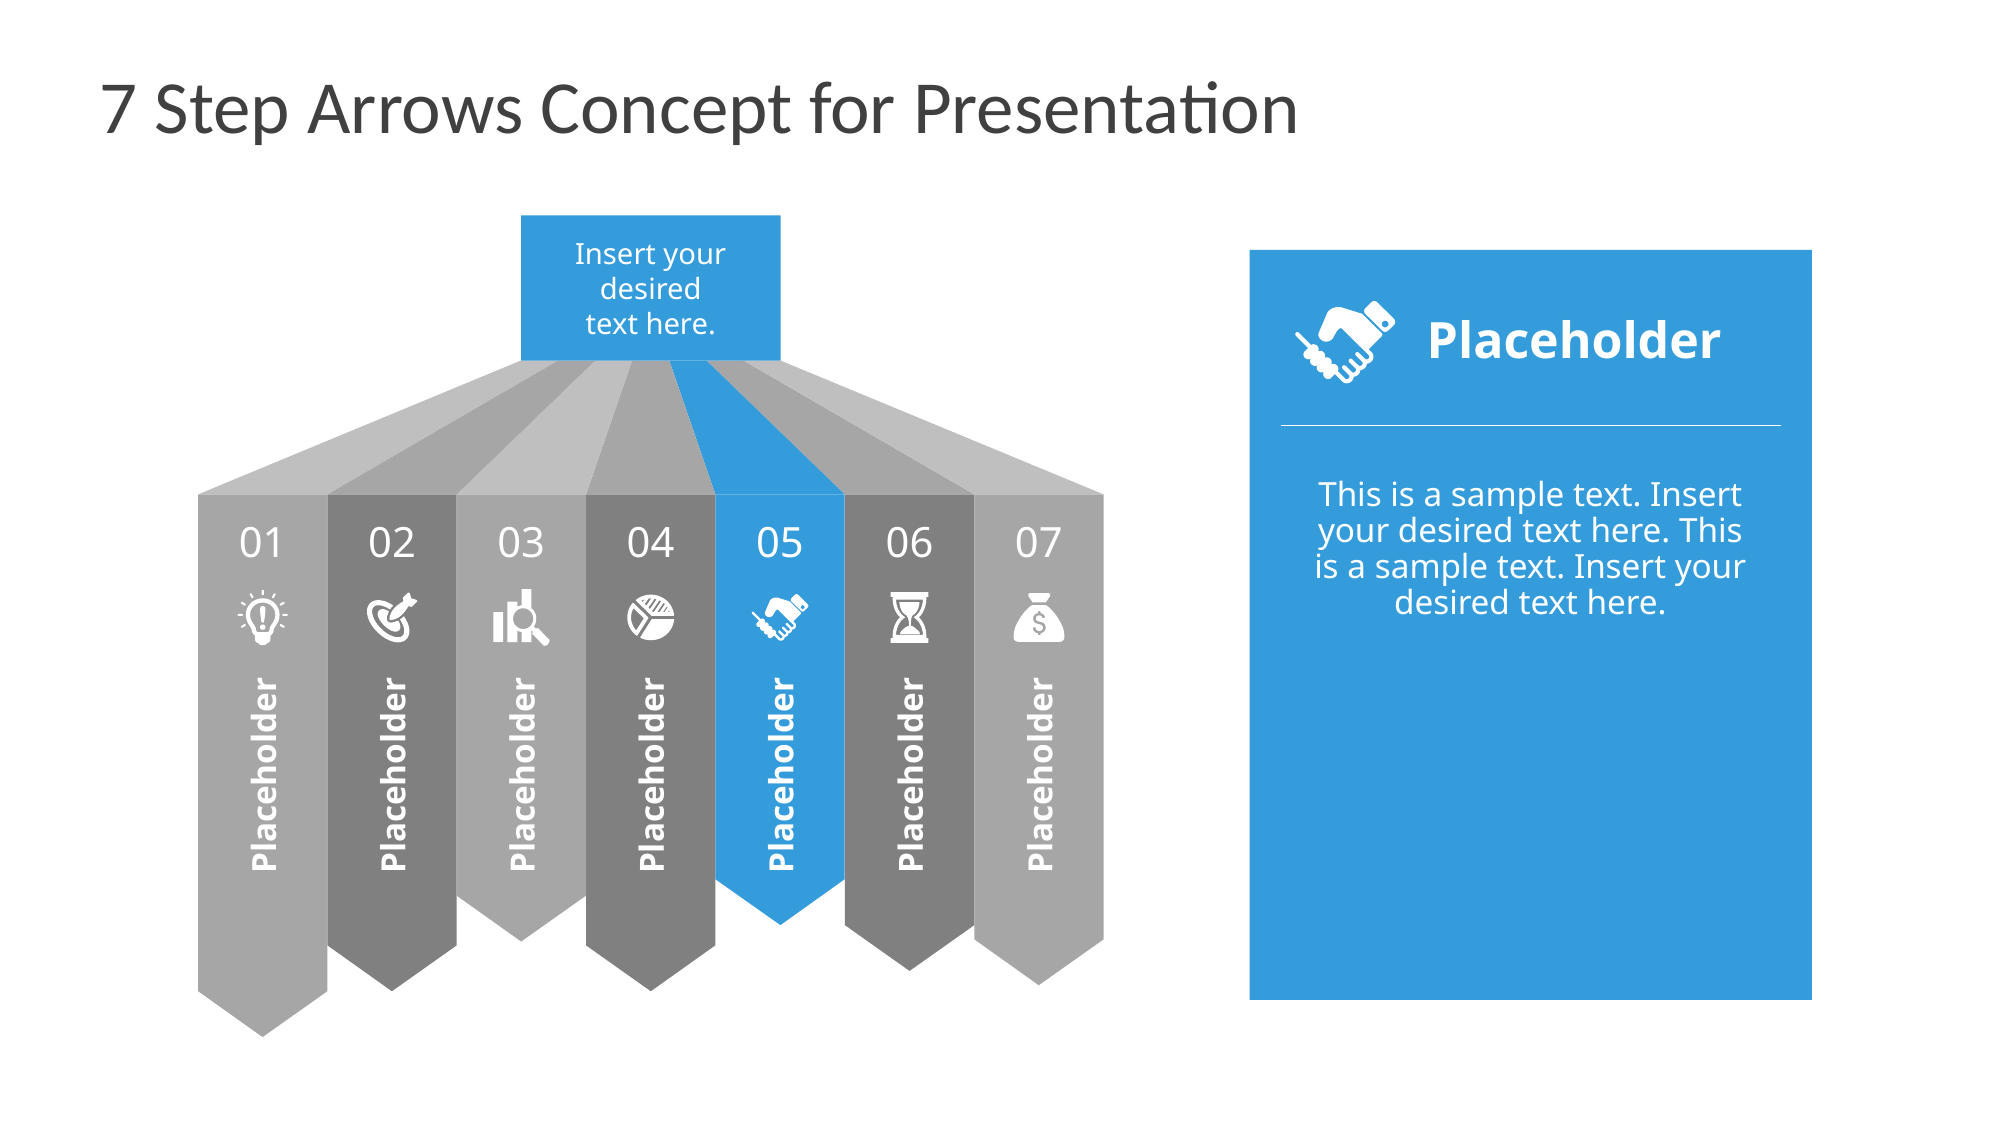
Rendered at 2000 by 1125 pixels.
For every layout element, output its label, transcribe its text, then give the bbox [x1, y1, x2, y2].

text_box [197, 360, 1104, 1038]
text_box [1249, 249, 1812, 1000]
text_box This is a sample text. Insert your desired text here. This is a sample text. Insert your desired text here. [1288, 470, 1773, 629]
text_box Insert your desired text here. [538, 235, 763, 341]
text_box [521, 215, 781, 358]
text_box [1294, 300, 1396, 384]
text_box Placeholder [1426, 308, 1776, 369]
title 7 Step Arrows Concept for Presentation [99, 45, 1900, 162]
